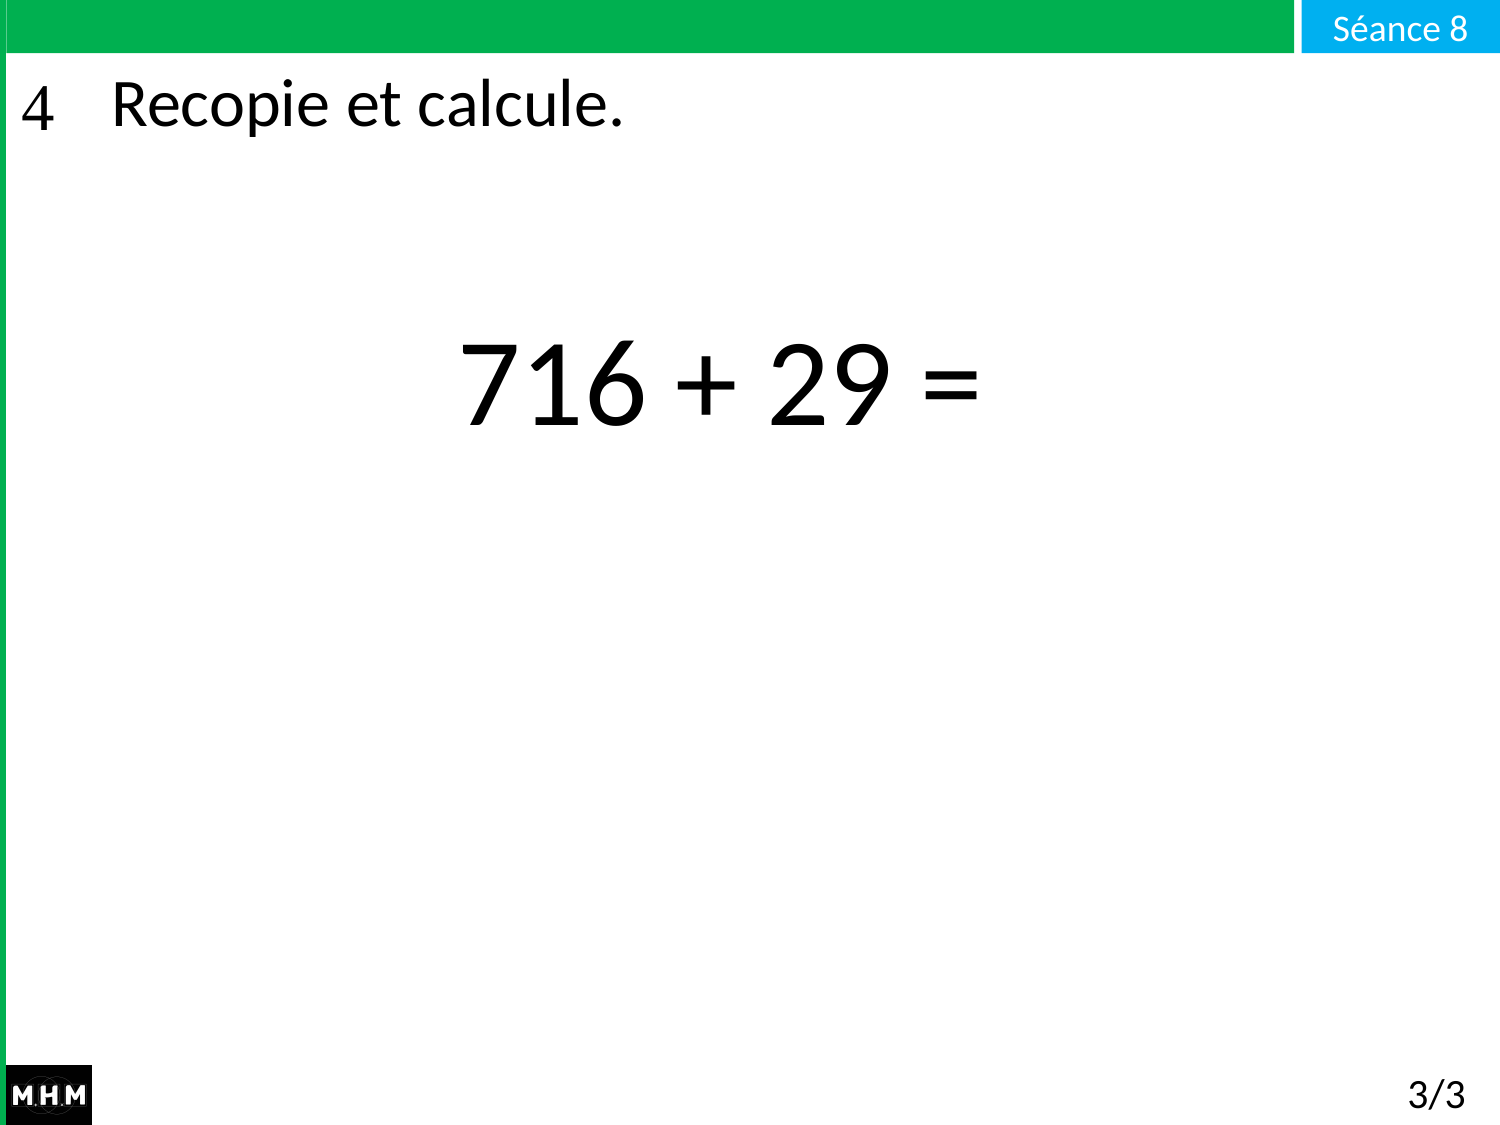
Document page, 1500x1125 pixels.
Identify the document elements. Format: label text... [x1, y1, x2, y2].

text_box 716 + 29 = [442, 292, 1243, 458]
list 3/3 [1373, 1064, 1500, 1125]
picture [6, 1065, 92, 1125]
title Recopie et calcule. [96, 60, 1391, 150]
